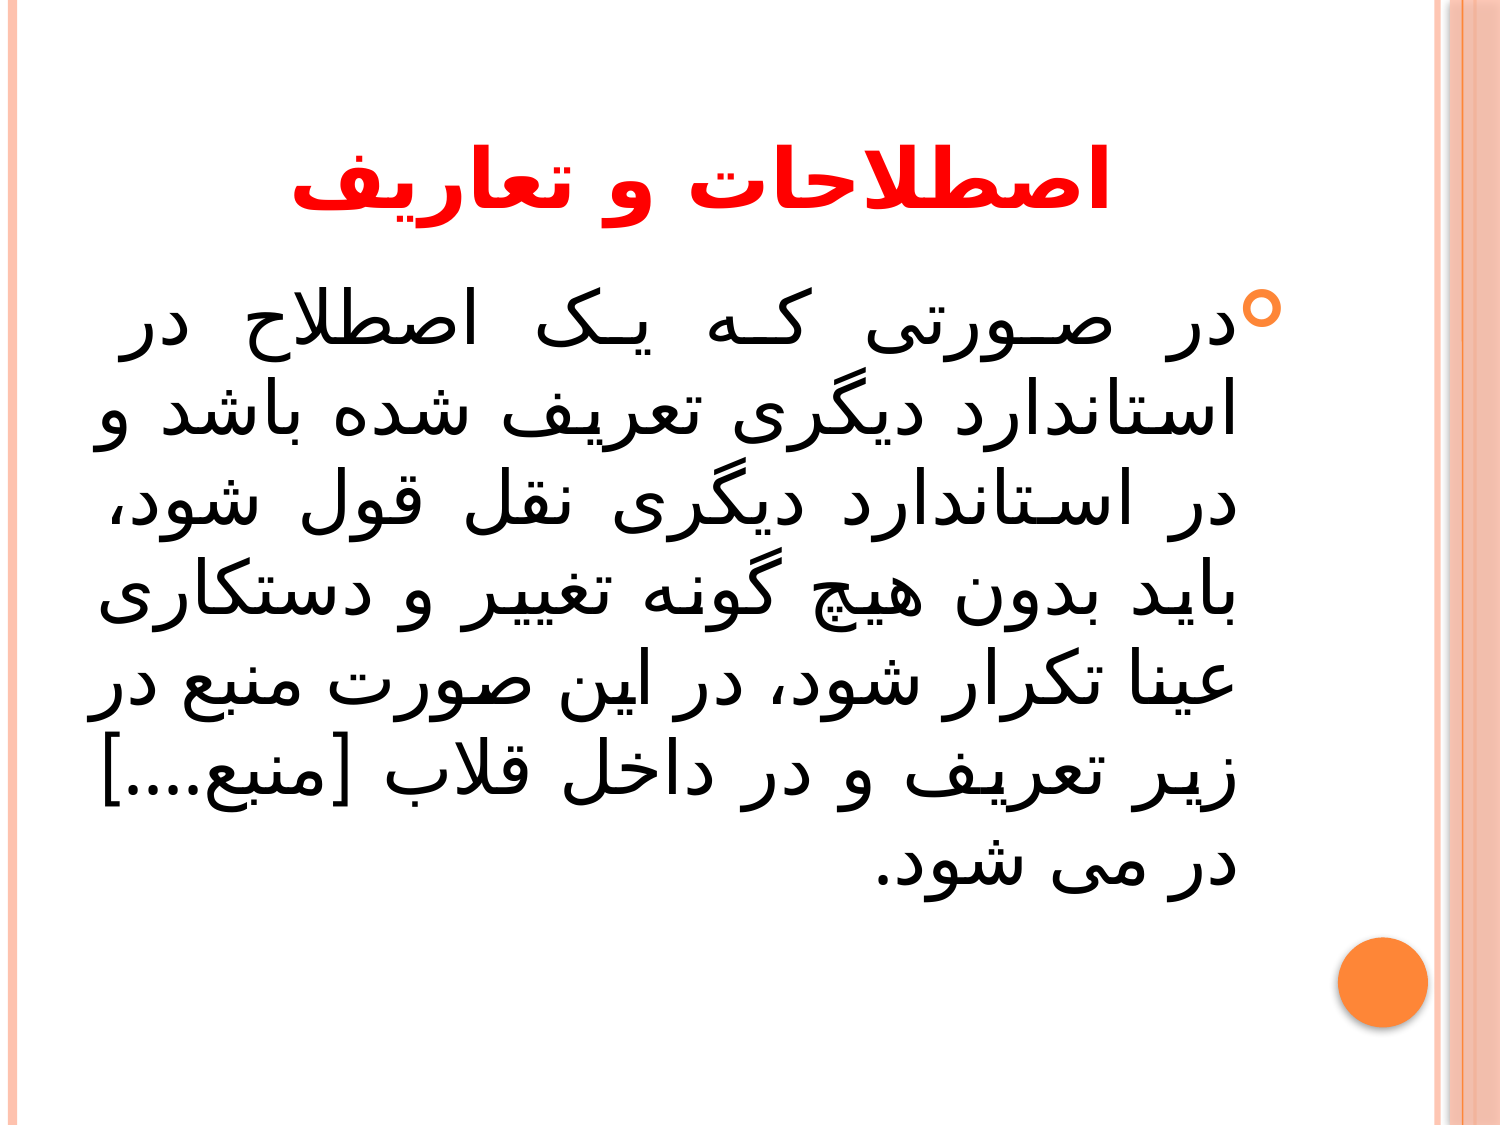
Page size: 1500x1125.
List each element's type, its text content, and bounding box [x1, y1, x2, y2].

list در صورتی که یک اصطلاح در استاندارد دیگری تعریف شده باشد و در استاندارد دیگری نقل قول شود، باید بدون هیچ گونه تغییر و دستکاری عینا تکرار شود، در این صورت منبع در زیر تعریف و در داخل قلاب [منبع....] در می شود. [75, 262, 1300, 1062]
title اصطلاحات و تعاریف [75, 45, 1300, 233]
